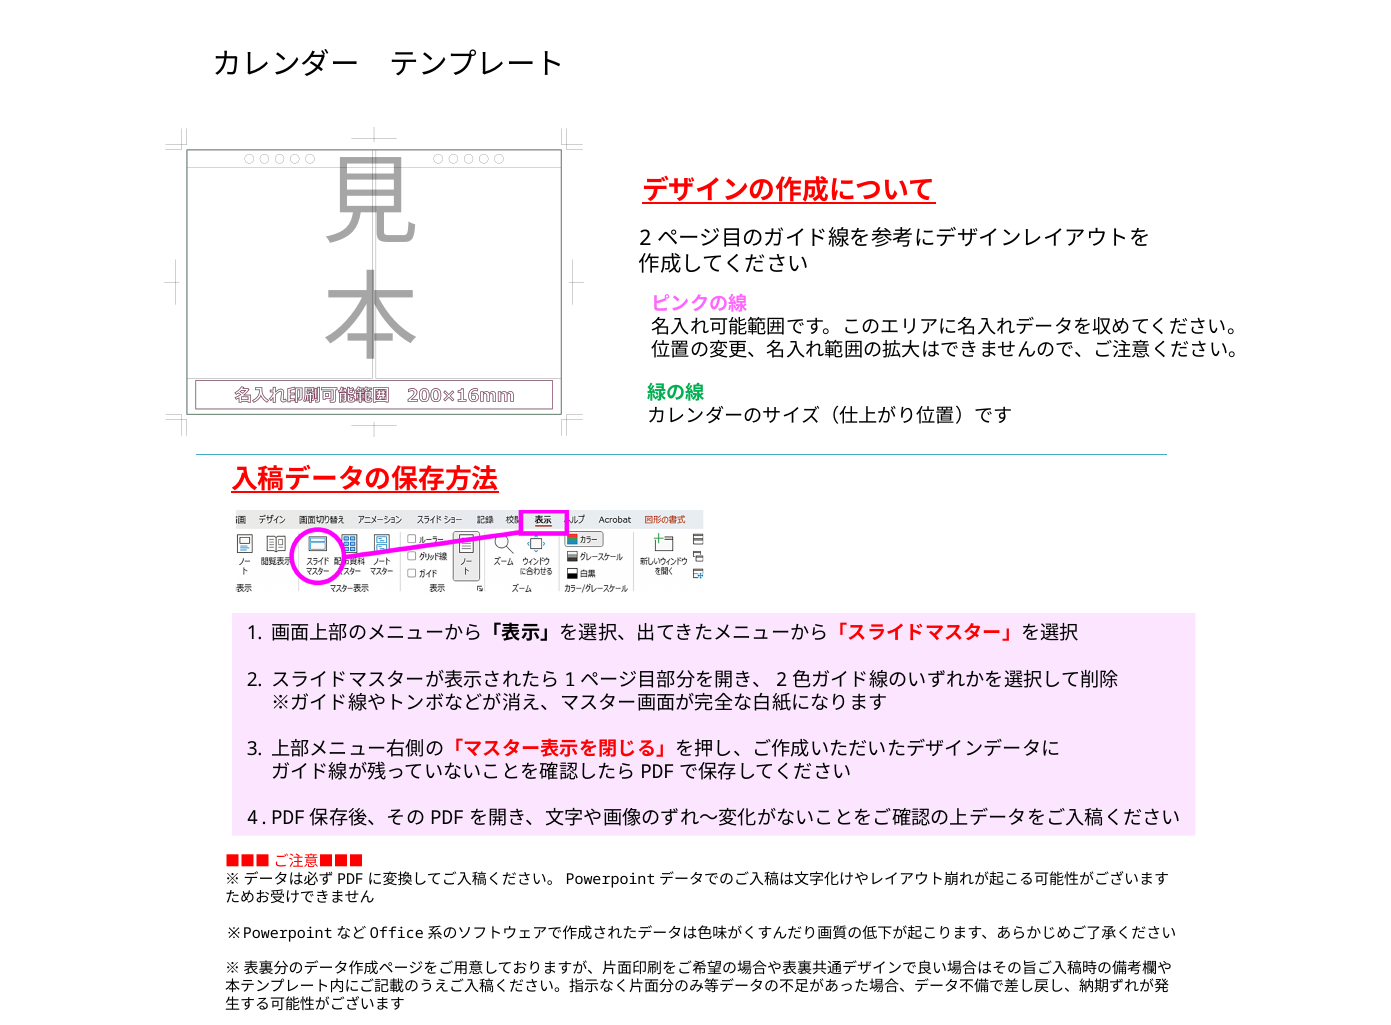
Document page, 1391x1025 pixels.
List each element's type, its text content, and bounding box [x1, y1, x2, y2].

text_box カレンダー テンプレート [197, 37, 581, 89]
text_box 入稿データの保存方法 [216, 463, 514, 502]
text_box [235, 510, 704, 593]
text_box 2ページ目のガイド線を参考にデザインレイアウトを作成してください [624, 216, 1188, 283]
text_box 画面上部のメニューから「表示」を選択、出てきたメニューから「スライドマスター」を選択 スライドマスターが表示されたら1ページ目部分を開き、2色ガイド線のいずれかを選択して削除 ※ガイド線やトンボなどが消え、マスター画面が完全な白紙になります 上部メニュー右側の「マスター表示を閉じる」を押し、ご作成いただいたデザインデータに ガイド線が残っていないことを確認したらPDFで保存してください PDF保存後、そのPDFを開き、文字や画像のずれ～変化がないことをご確認の上データをご入稿ください [232, 613, 1196, 836]
text_box デザインの作成について [627, 165, 951, 213]
picture [164, 127, 585, 437]
text_box ピンクの線 名入れ可能範囲です。このエリアに名入れデータを収めてください。 位置の変更、名入れ範囲の拡大はできませんので、ご注意ください。 [636, 283, 1262, 368]
text_box 緑の線 カレンダーのサイズ（仕上がり位置）です [632, 372, 1028, 434]
text_box ■■■ご注意■■■ ※データは必ずPDFに変換してご入稿ください。Powerpointデータでのご入稿は文字化けやレイアウト崩れが起こる可能性がございますためお受けできません ※PowerpointなどOffice系のソフトウェアで作成されたデータは色味がくすんだり画質の低下が起こります、あらかじめご了承ください ※表裏分のデータ作成ページをご用意しておりますが、片面印刷をご希望の場合や表裏共通デザインで良い場合はその旨ご入稿時の備考欄や本テンプレート内にご記載のうえご入稿ください。指示なく片面分のみ等データの不足があった場合、データ不備で差し戻し、納期ずれが発生する可能性がございます [210, 843, 1197, 1021]
